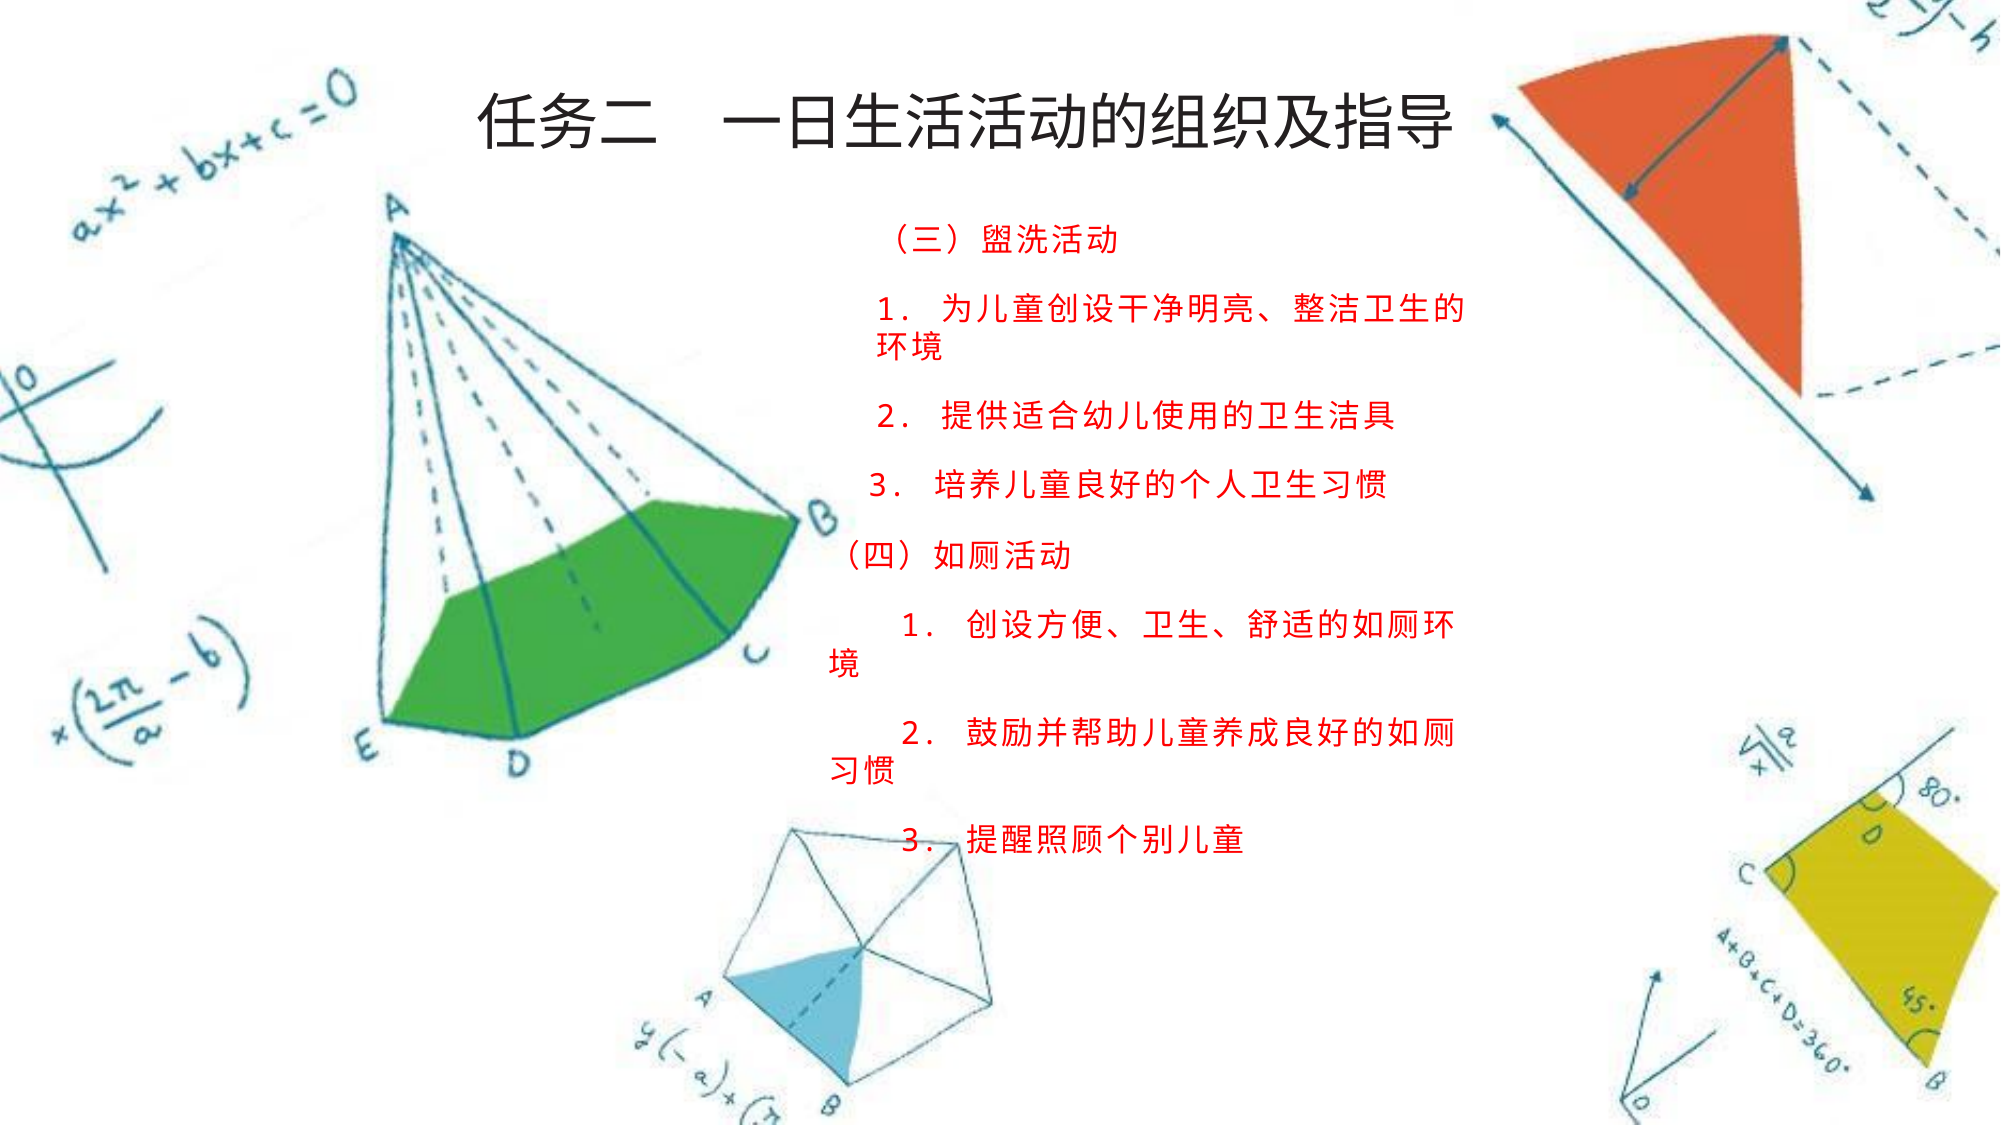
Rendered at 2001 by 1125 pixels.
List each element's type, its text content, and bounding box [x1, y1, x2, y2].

picture [0, 0, 2001, 1125]
list （三）盥洗活动 1. 为儿童创设干净明亮、整洁卫生的环境 2. 提供适合幼儿使用的卫生洁具 3. 培养儿童良好的个人卫生习惯 （四）如厕活动 1. 创设方便、卫生、舒适的如厕环境 2. 鼓励并帮助儿童养成良好的如厕习惯 3. 提醒照顾个别儿童 [769, 219, 1487, 941]
text_box 任务二 一日生活活动的组织及指导 [461, 75, 1505, 227]
